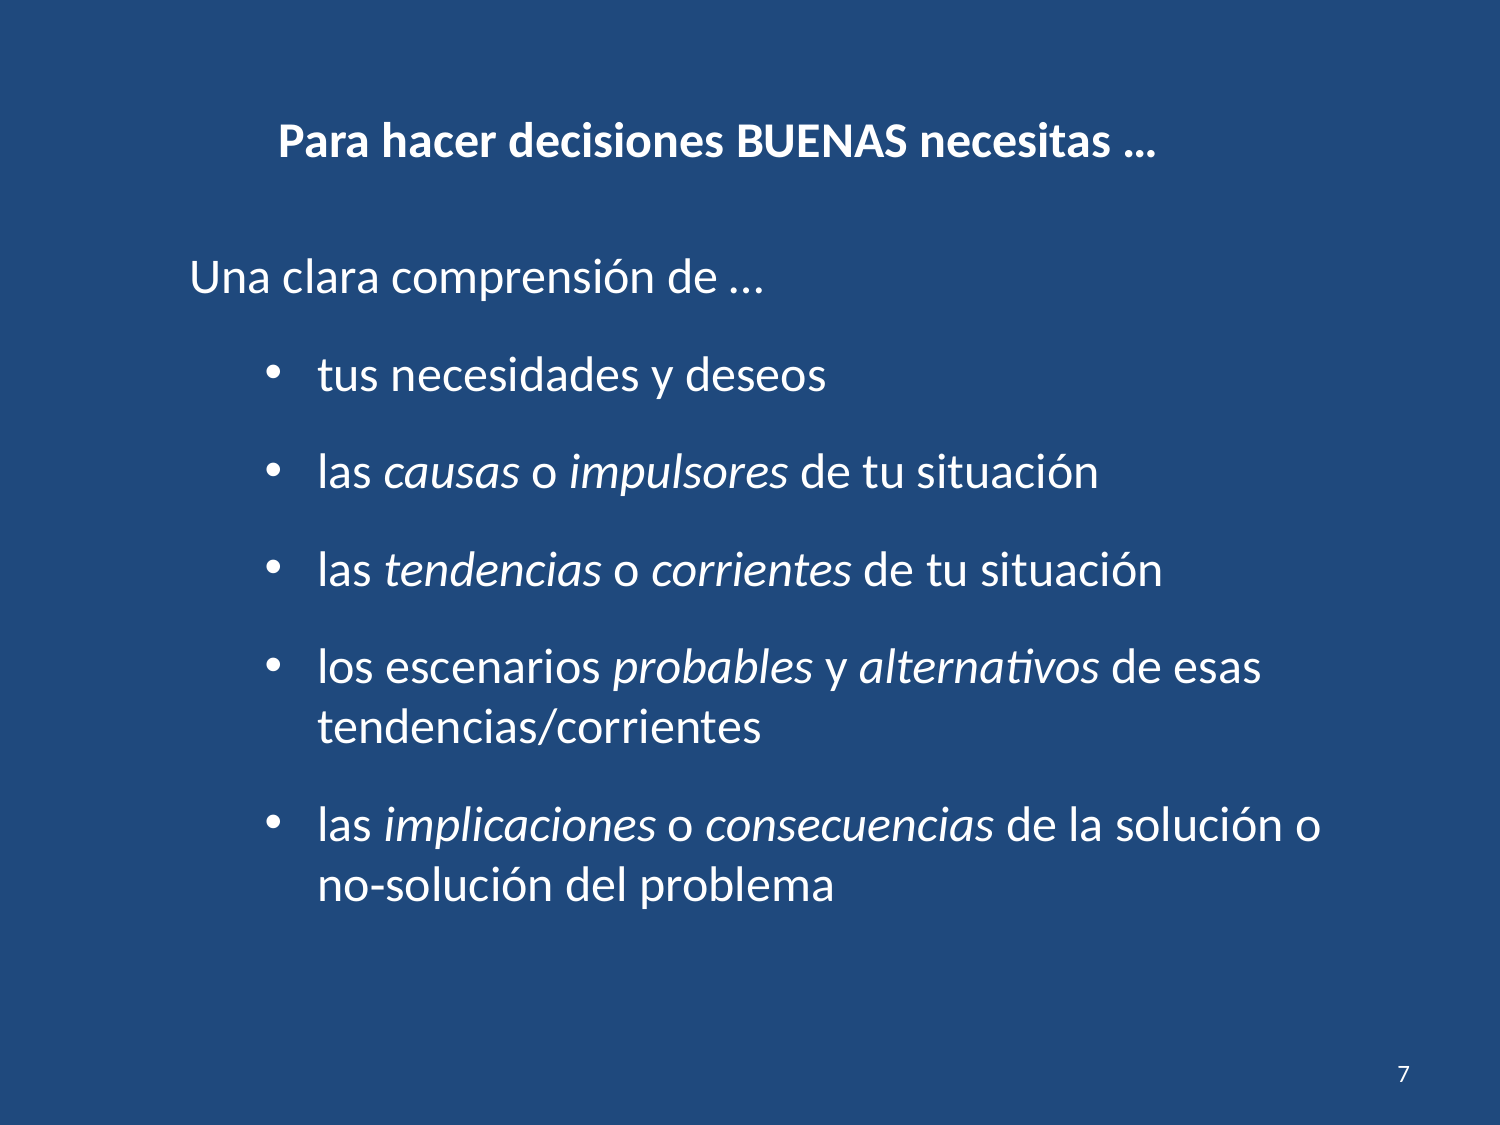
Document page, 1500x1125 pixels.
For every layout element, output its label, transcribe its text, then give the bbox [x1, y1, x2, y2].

text_box Para hacer decisiones BUENAS necesitas … [137, 99, 1300, 235]
slide_number 7 [1074, 1042, 1425, 1103]
text_box Una clara comprensión de … tus necesidades y deseos las causas o impulsores de tu situación las tendencias o corrientes de tu situación los escenarios probables y alternativos de esas tendencias/corrientes las implicaciones o consecuencias de la solución o no‑solución del problema [174, 236, 1388, 919]
